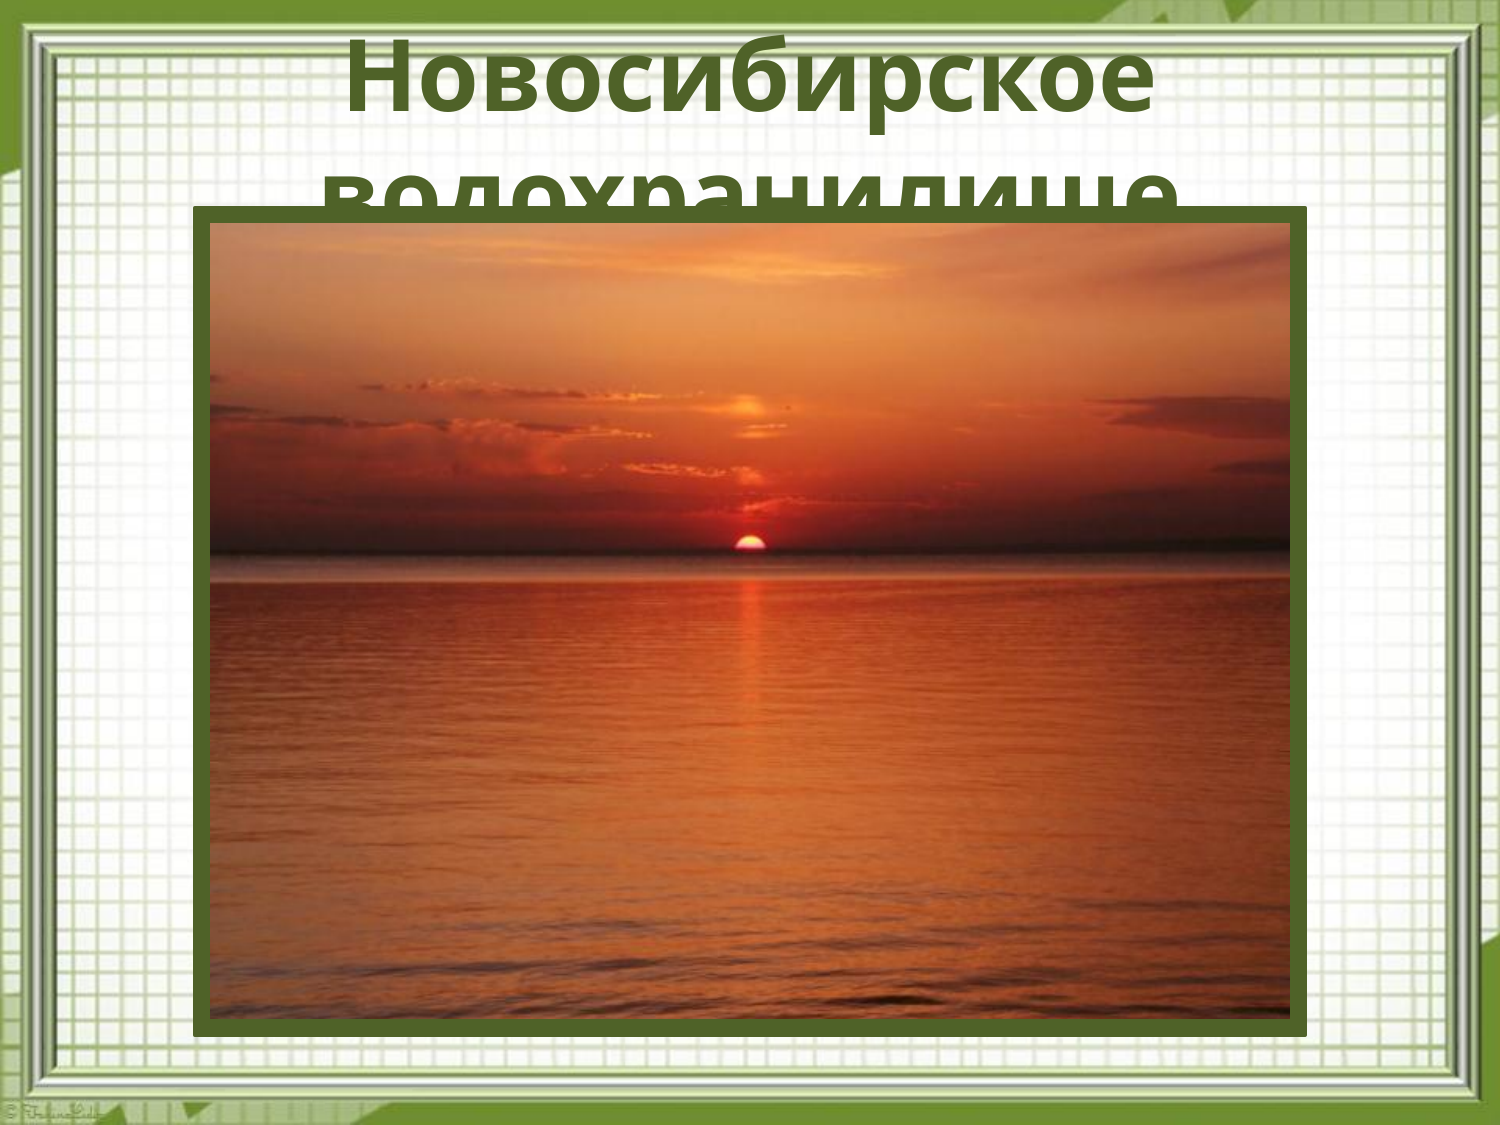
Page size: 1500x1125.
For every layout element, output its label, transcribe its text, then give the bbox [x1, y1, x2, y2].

text_box [193, 206, 1307, 1037]
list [206, 219, 1294, 1024]
picture [0, 0, 1500, 1125]
title Новосибирское водохранилище [75, 78, 1425, 185]
